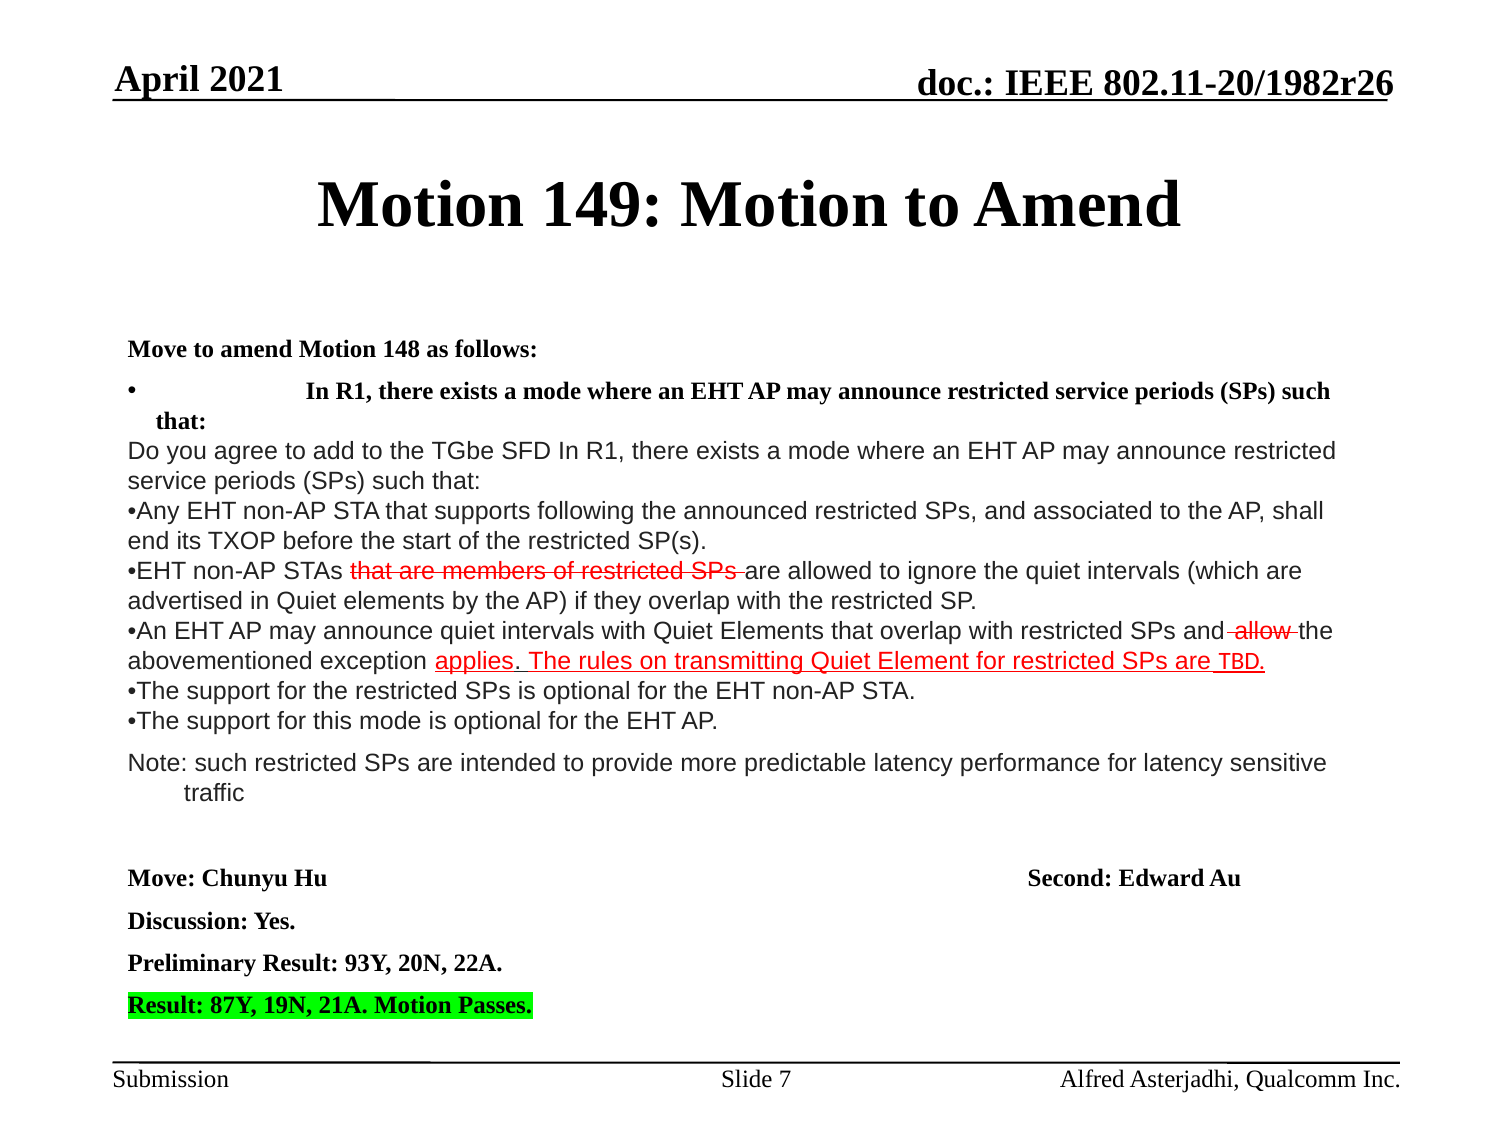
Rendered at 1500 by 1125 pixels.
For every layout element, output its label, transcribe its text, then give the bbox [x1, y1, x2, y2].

title Motion 149: Motion to Amend [112, 112, 1388, 288]
footer Alfred Asterjadhi, Qualcomm Inc. [878, 1061, 1402, 1093]
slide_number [114, 54, 423, 100]
list Move to amend Motion 148 as follows: In R1, there exists a mode where an EHT AP may announce restricted service periods (SPs) such that: Do you agree to add to the TGbe SFD In R1, there exists a mode where an EHT AP may announce restricted service periods (SPs) such that: •Any EHT non-AP STA that supports following the announced restricted SPs, and associated to the AP, shall end its TXOP before the start of the restricted SP(s). •EHT non-AP STAs that are members of restricted SPs are allowed to ignore the quiet intervals (which are advertised in Quiet elements by the AP) if they overlap with the restricted SP. •An EHT AP may announce quiet intervals with Quiet Elements that overlap with restricted SPs and allow the abovementioned exception applies. The rules on transmitting Quiet Element for restricted SPs are TBD. •The support for the restricted SPs is optional for the EHT non-AP STA. •The support for this mode is optional for the EHT AP. Note: such restricted SPs are intended to provide more predictable latency performance for latency sensitive traffic Move: Chunyu Hu Second: Edward Au Discussion: Yes. Preliminary Result: 93Y, 20N, 22A. Result: 87Y, 19N, 21A. Motion Passes. [112, 324, 1388, 1000]
slide_number Slide 7 [712, 1061, 800, 1123]
